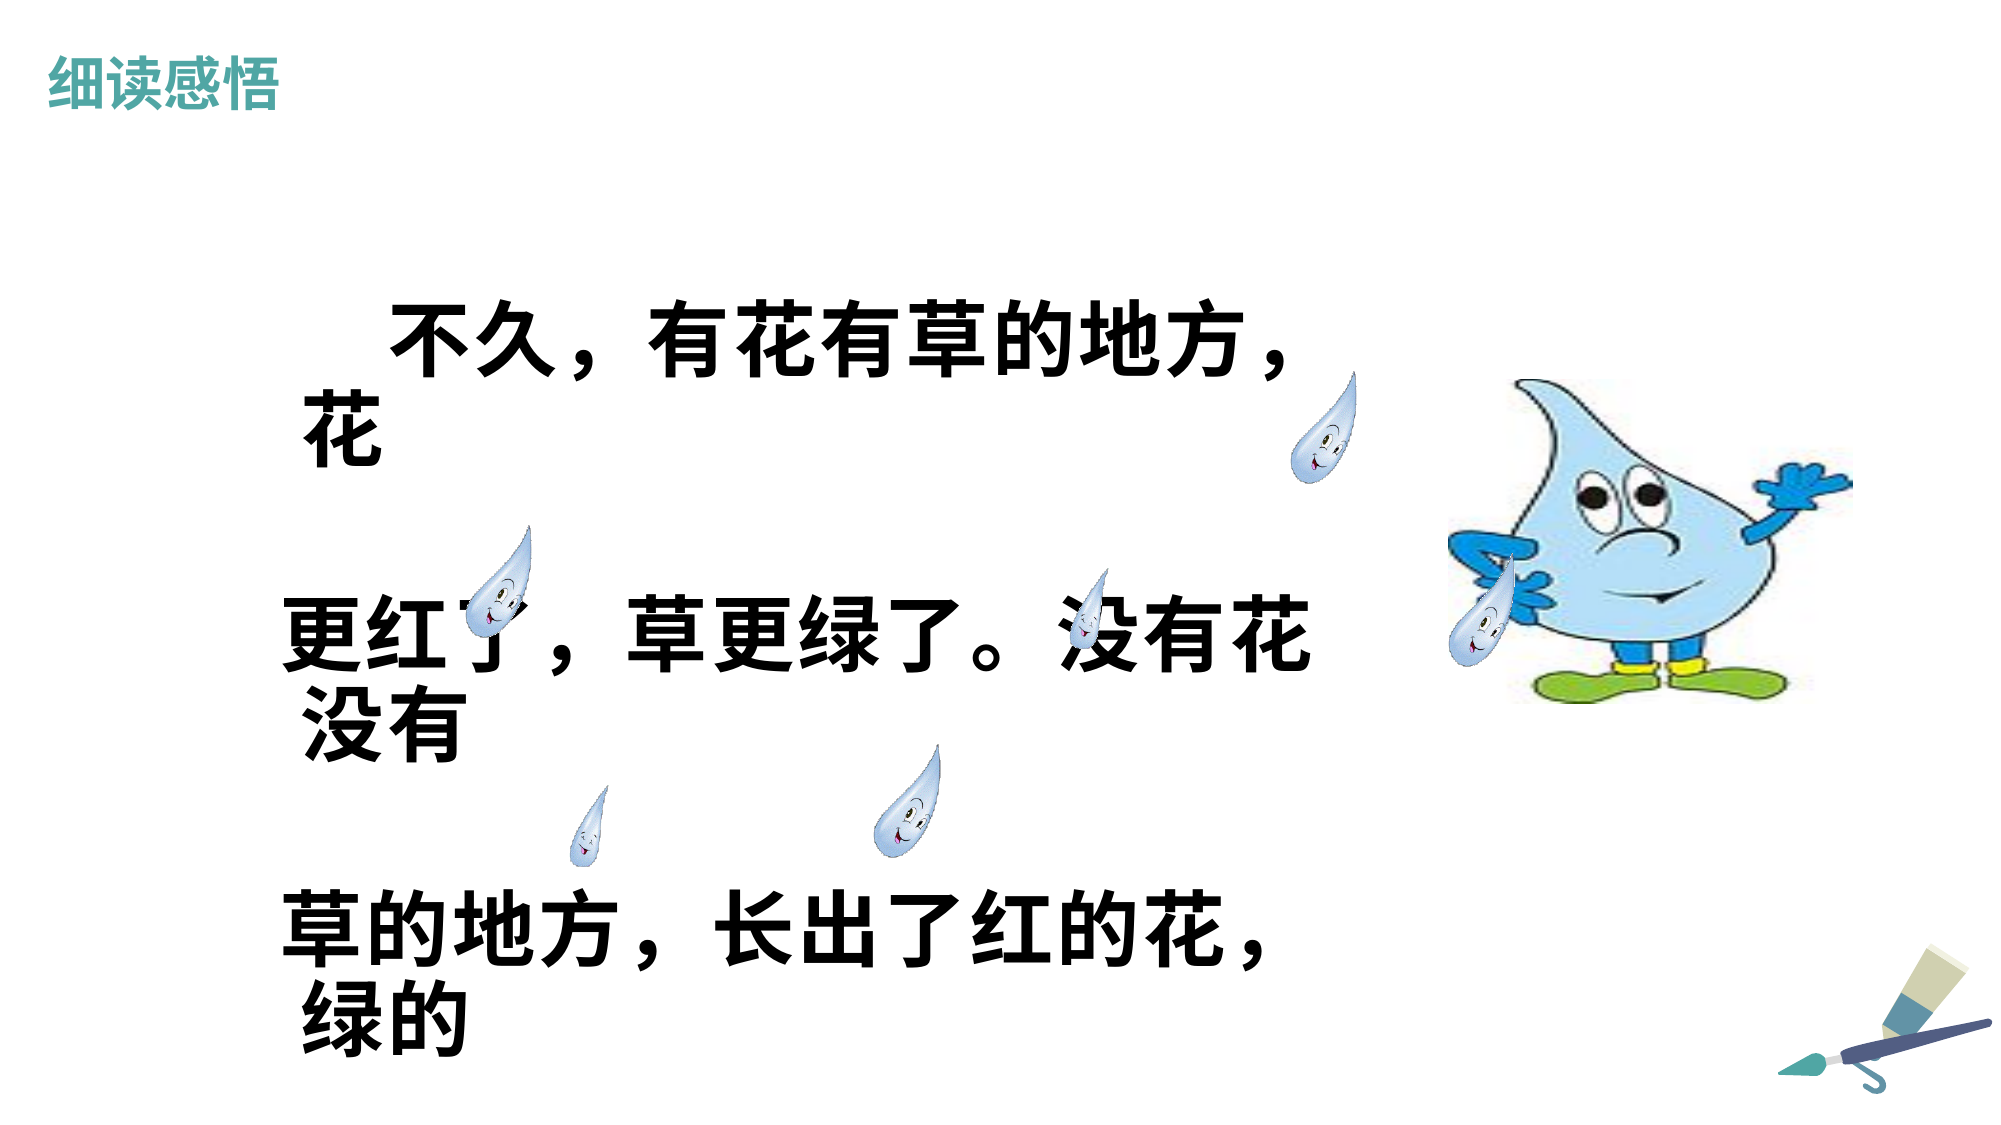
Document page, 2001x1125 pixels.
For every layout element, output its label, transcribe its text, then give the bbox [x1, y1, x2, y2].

text_box 细读感悟 [32, 39, 296, 125]
picture [529, 780, 644, 873]
picture [1247, 365, 1414, 489]
list 不久，有花有草的地方，花 更红了，草更绿了。没有花没有 草的地方，长出了红的花，绿的 草。 [264, 290, 1393, 1034]
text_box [1811, 945, 1974, 1125]
picture [1029, 563, 1144, 655]
picture [423, 519, 589, 642]
picture [831, 738, 998, 862]
picture [1406, 379, 1853, 705]
text_box [1393, 290, 1721, 870]
